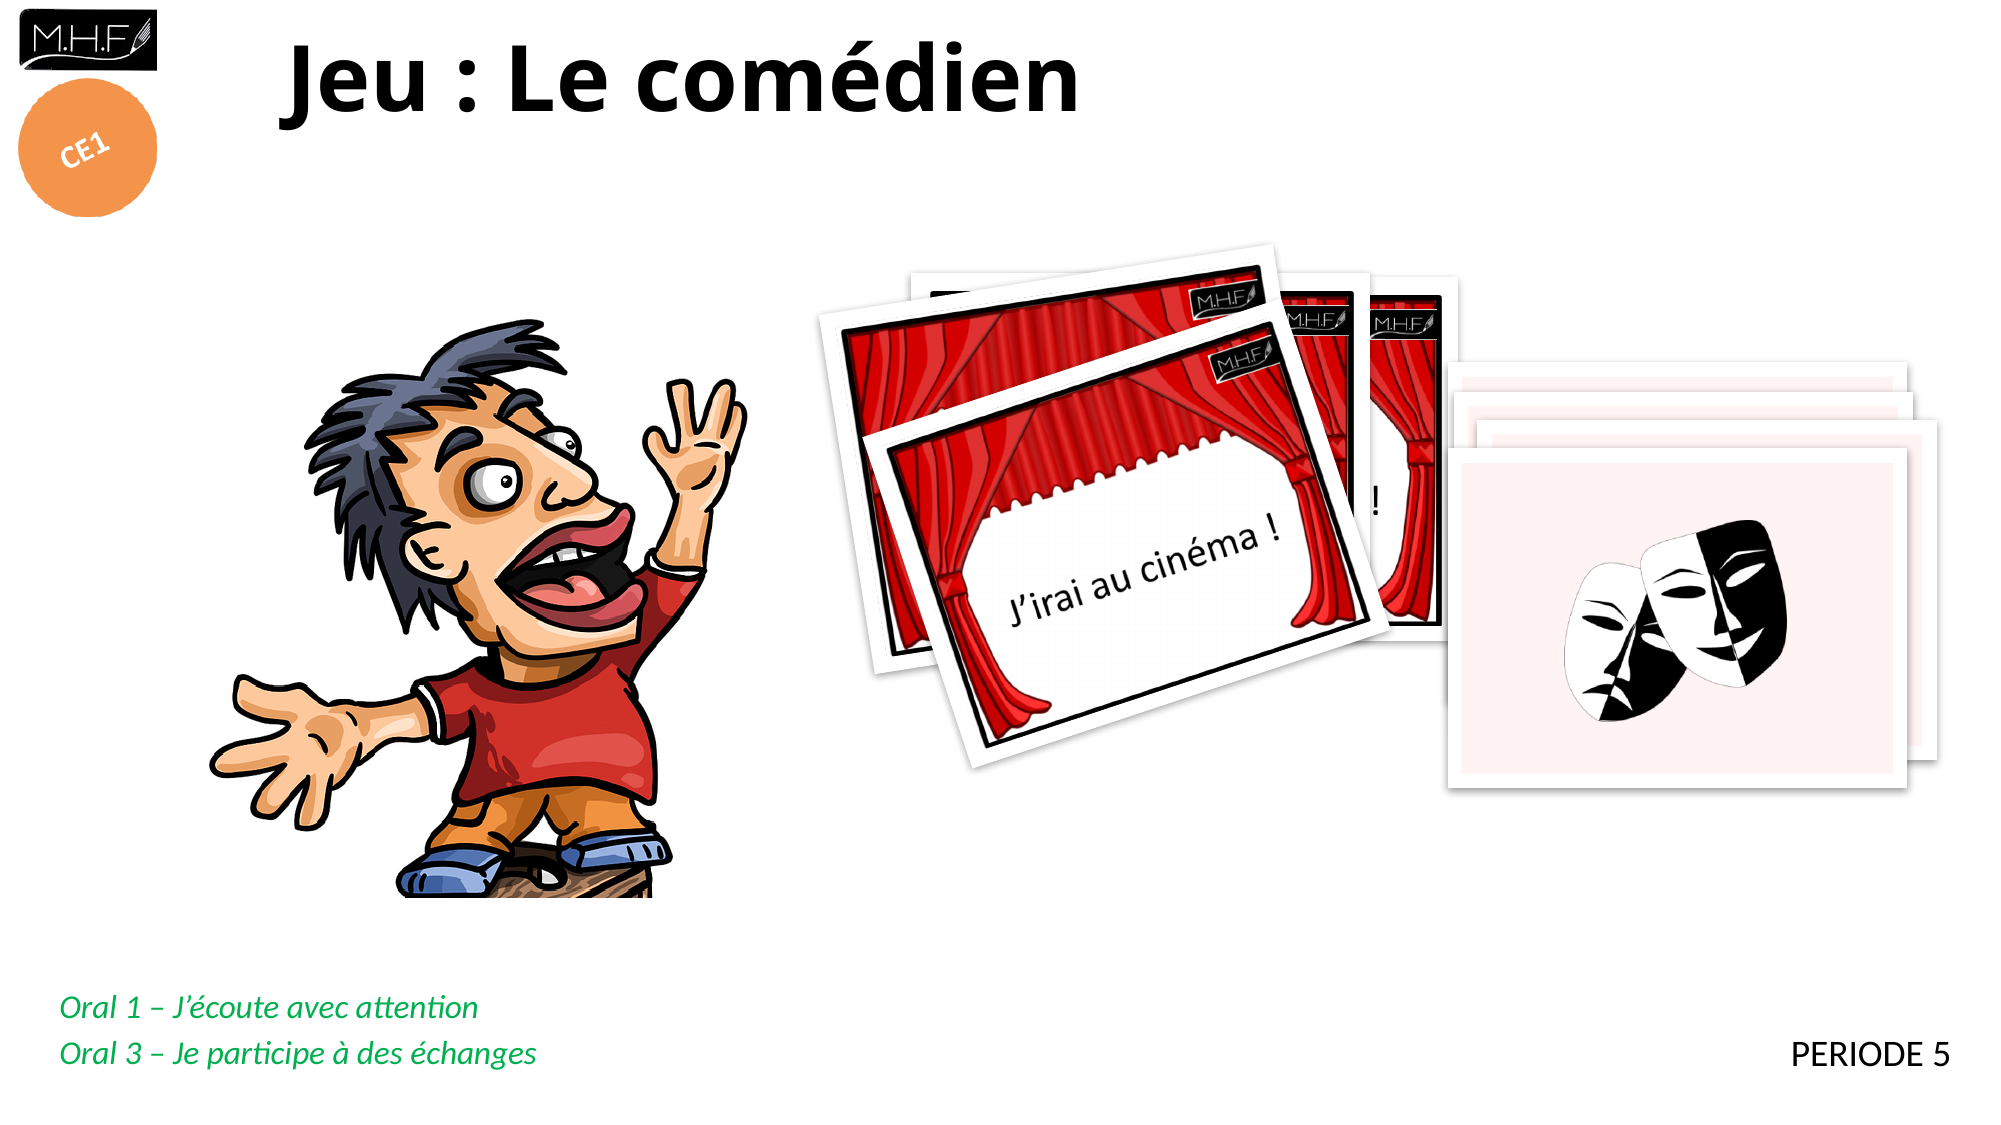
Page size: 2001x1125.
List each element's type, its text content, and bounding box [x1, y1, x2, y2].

picture [205, 279, 769, 898]
text_box Oral 1 – J’écoute avec attention Oral 3 – Je participe à des échanges [44, 977, 1346, 1092]
title Jeu : Le comédien [271, 7, 1818, 156]
picture [16, 7, 157, 74]
picture [836, 261, 1444, 749]
picture [1462, 376, 1922, 774]
text_box PERIODE 5 [1362, 1021, 1967, 1082]
picture [18, 78, 157, 218]
